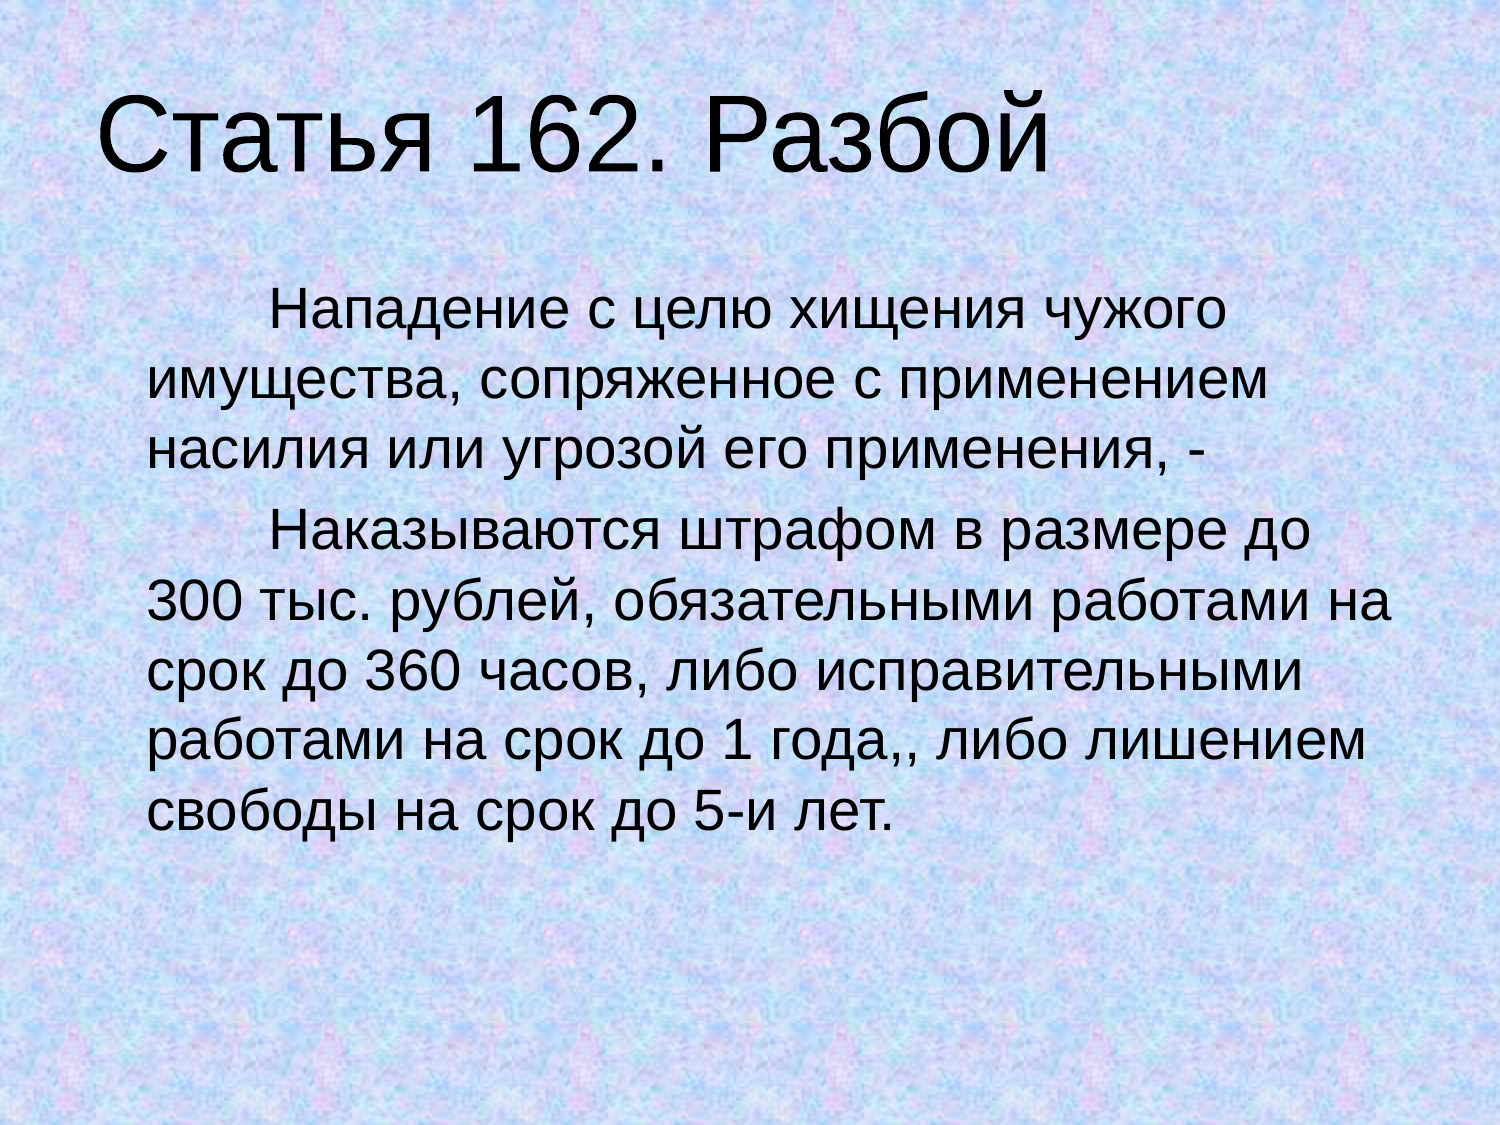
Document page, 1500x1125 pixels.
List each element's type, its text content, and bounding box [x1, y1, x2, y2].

list Нападение с целю хищения чужого имущества, сопряженное с применением насилия или угрозой его применения, - Наказываются штрафом в размере до 300 тыс. рублей, обязательными работами на срок до 360 часов, либо исправительными работами на срок до 1 года,, либо лишением свободы на срок до 5-и лет. [74, 262, 1426, 1006]
picture [0, 0, 1500, 1125]
